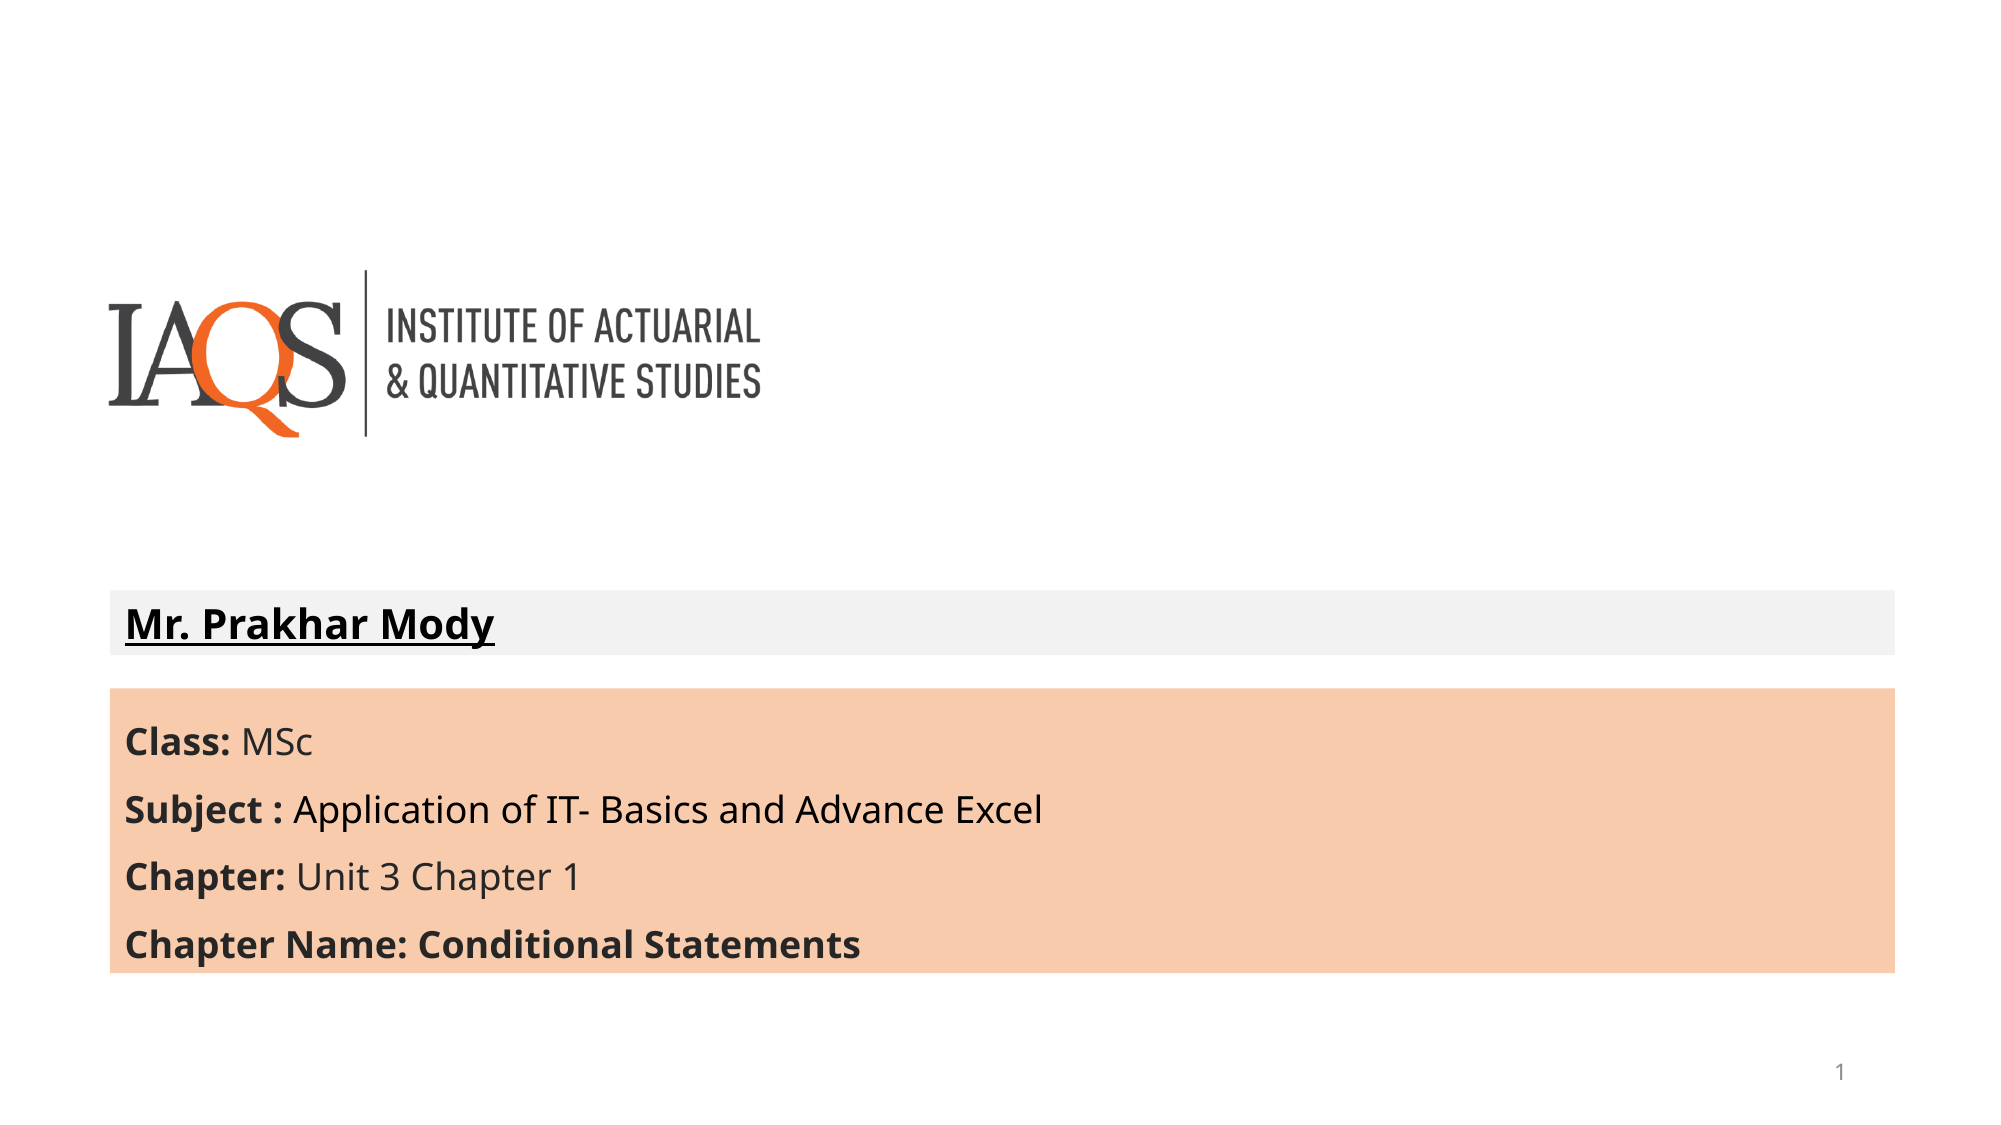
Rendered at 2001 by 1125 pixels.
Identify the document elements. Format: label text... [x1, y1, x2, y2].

text_box Class: MSc Subject : Application of IT- Basics and Advance Excel Chapter: Unit 3 Chapter 1 Chapter Name: Conditional Statements [109, 688, 1895, 974]
slide_number 1 [1412, 1042, 1863, 1103]
picture [67, 261, 801, 446]
text_box Mr. Prakhar Mody [109, 590, 1895, 656]
